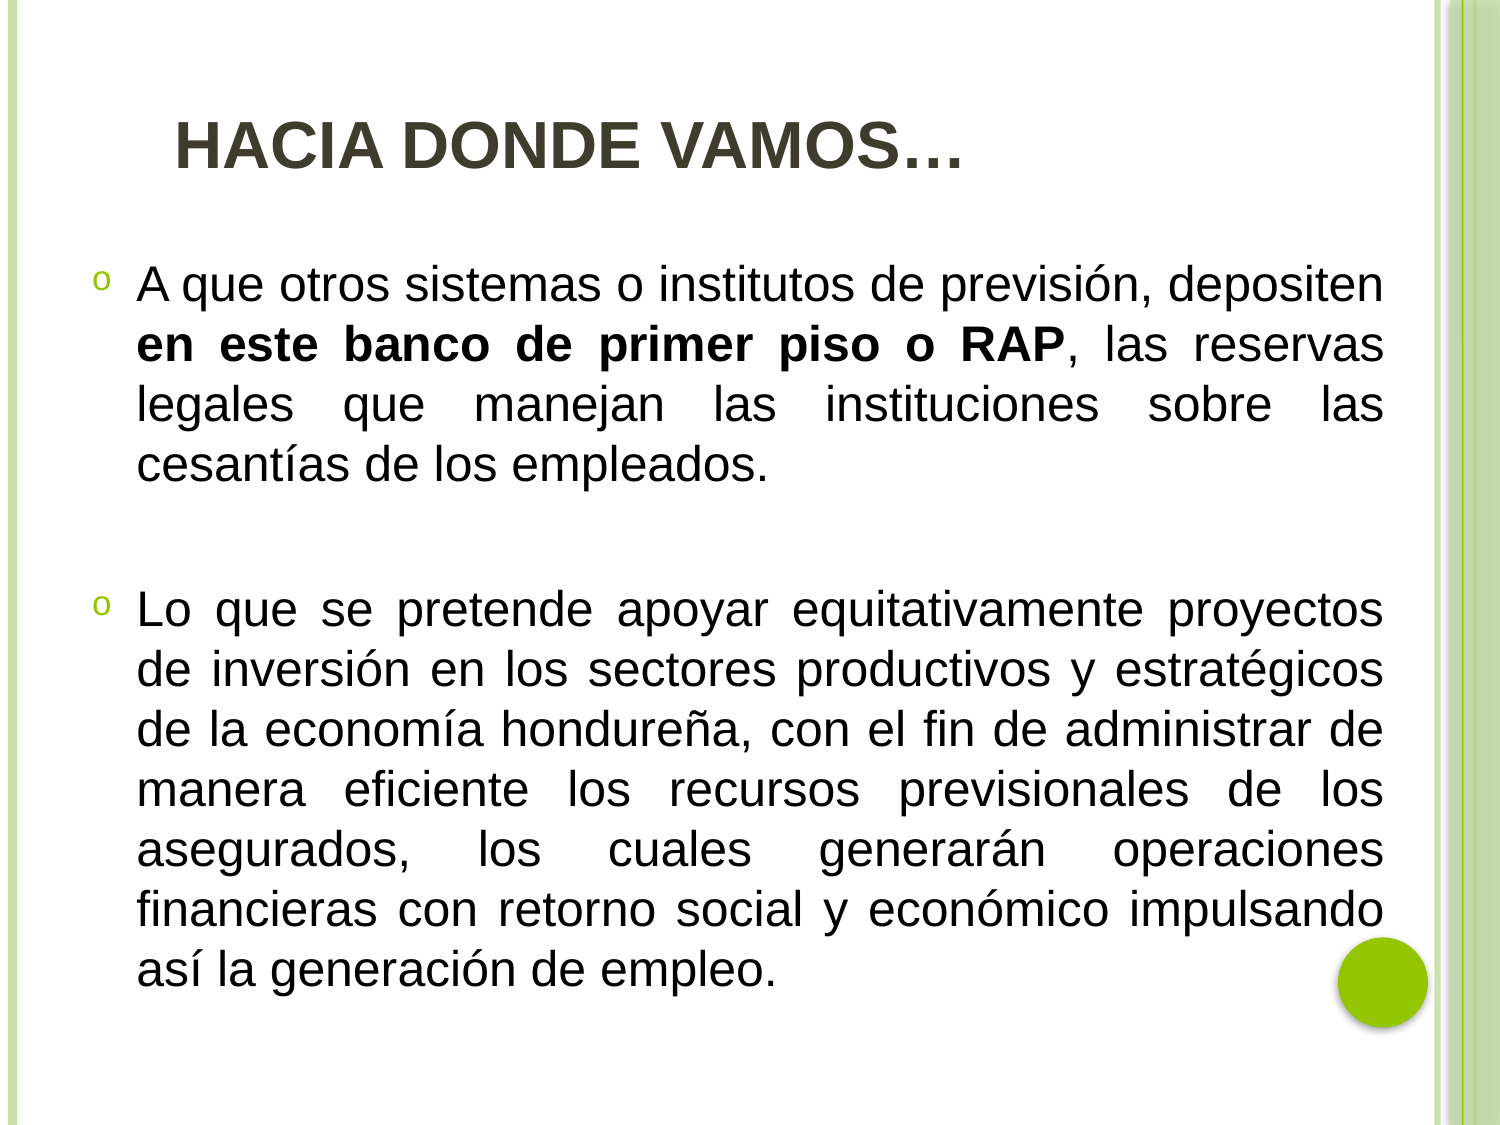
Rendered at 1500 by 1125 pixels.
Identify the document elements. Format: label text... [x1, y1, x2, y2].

list A que otros sistemas o institutos de previsión, depositen en este banco de primer piso o RAP, las reservas legales que manejan las instituciones sobre las cesantías de los empleados. Lo que se pretende apoyar equitativamente proyectos de inversión en los sectores productivos y estratégicos de la economía hondureña, con el fin de administrar de manera eficiente los recursos previsionales de los asegurados, los cuales generarán operaciones financieras con retorno social y económico impulsando así la generación de empleo. [76, 243, 1400, 1035]
title Hacia donde vamos… [159, 54, 1317, 189]
